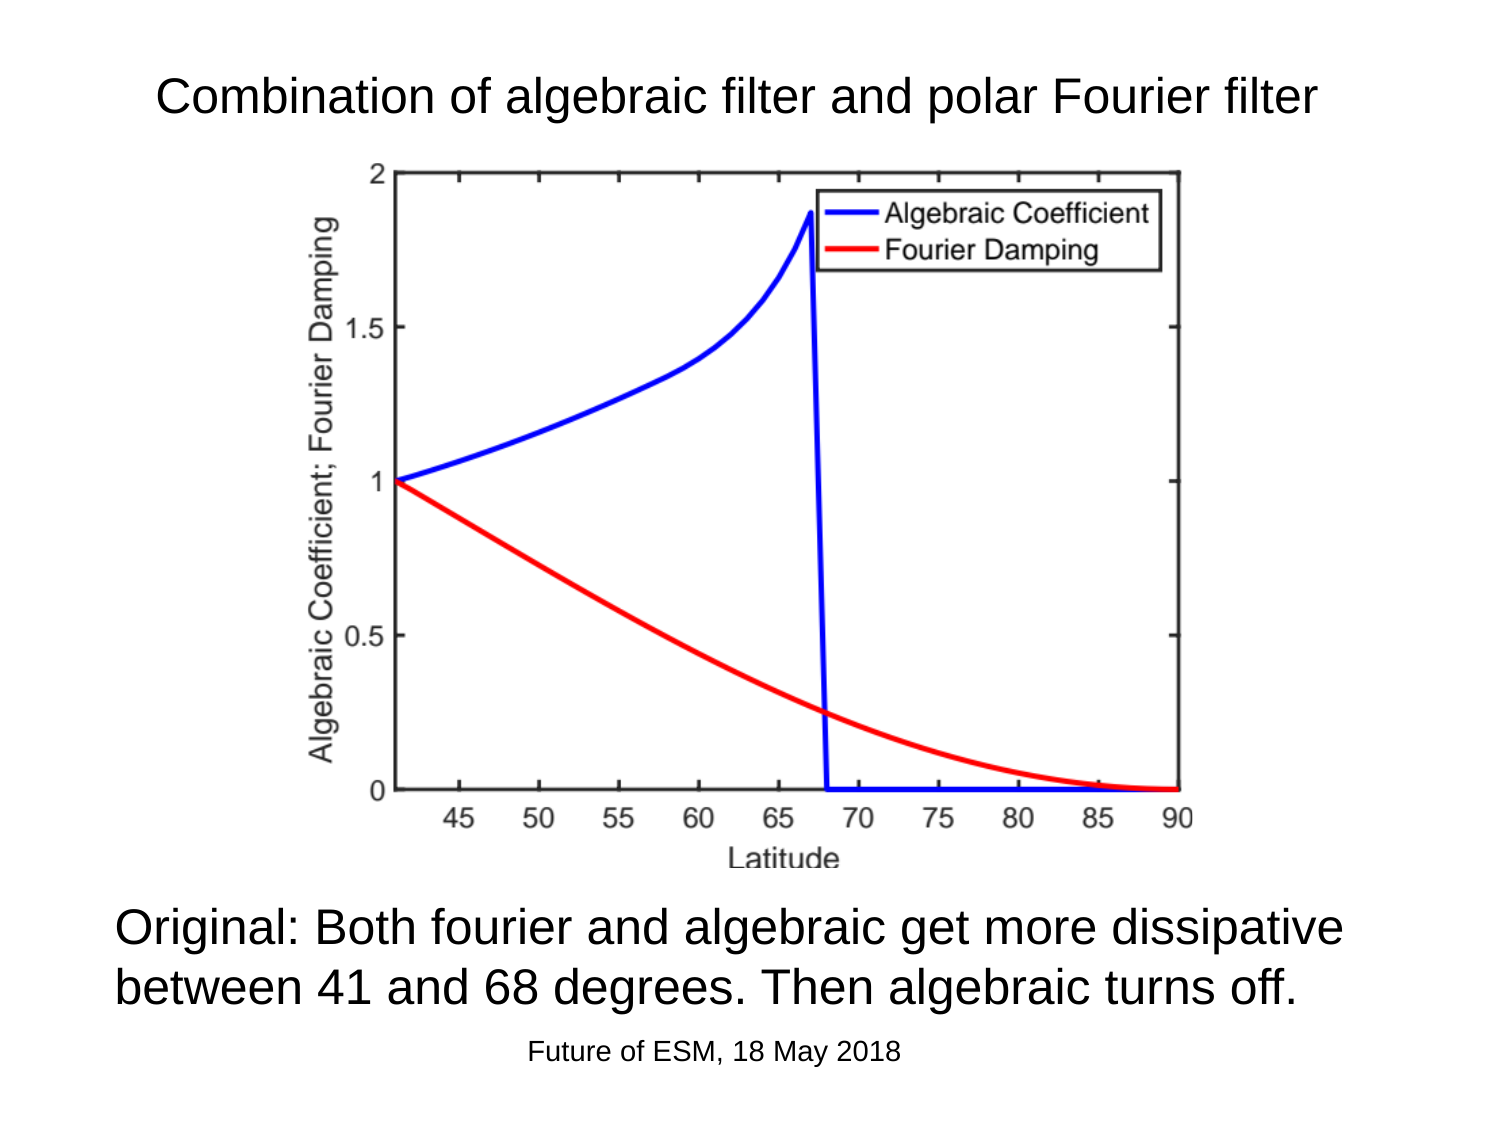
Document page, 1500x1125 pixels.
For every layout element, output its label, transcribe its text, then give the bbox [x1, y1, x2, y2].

title Combination of algebraic filter and polar Fourier filter [99, 0, 1375, 188]
picture [307, 162, 1193, 868]
footer Future of ESM, 18 May 2018 [512, 1024, 988, 1101]
text_box Original: Both fourier and algebraic get more dissipative between 41 and 68 degrees. Then algebraic turns off. [99, 887, 1438, 1023]
